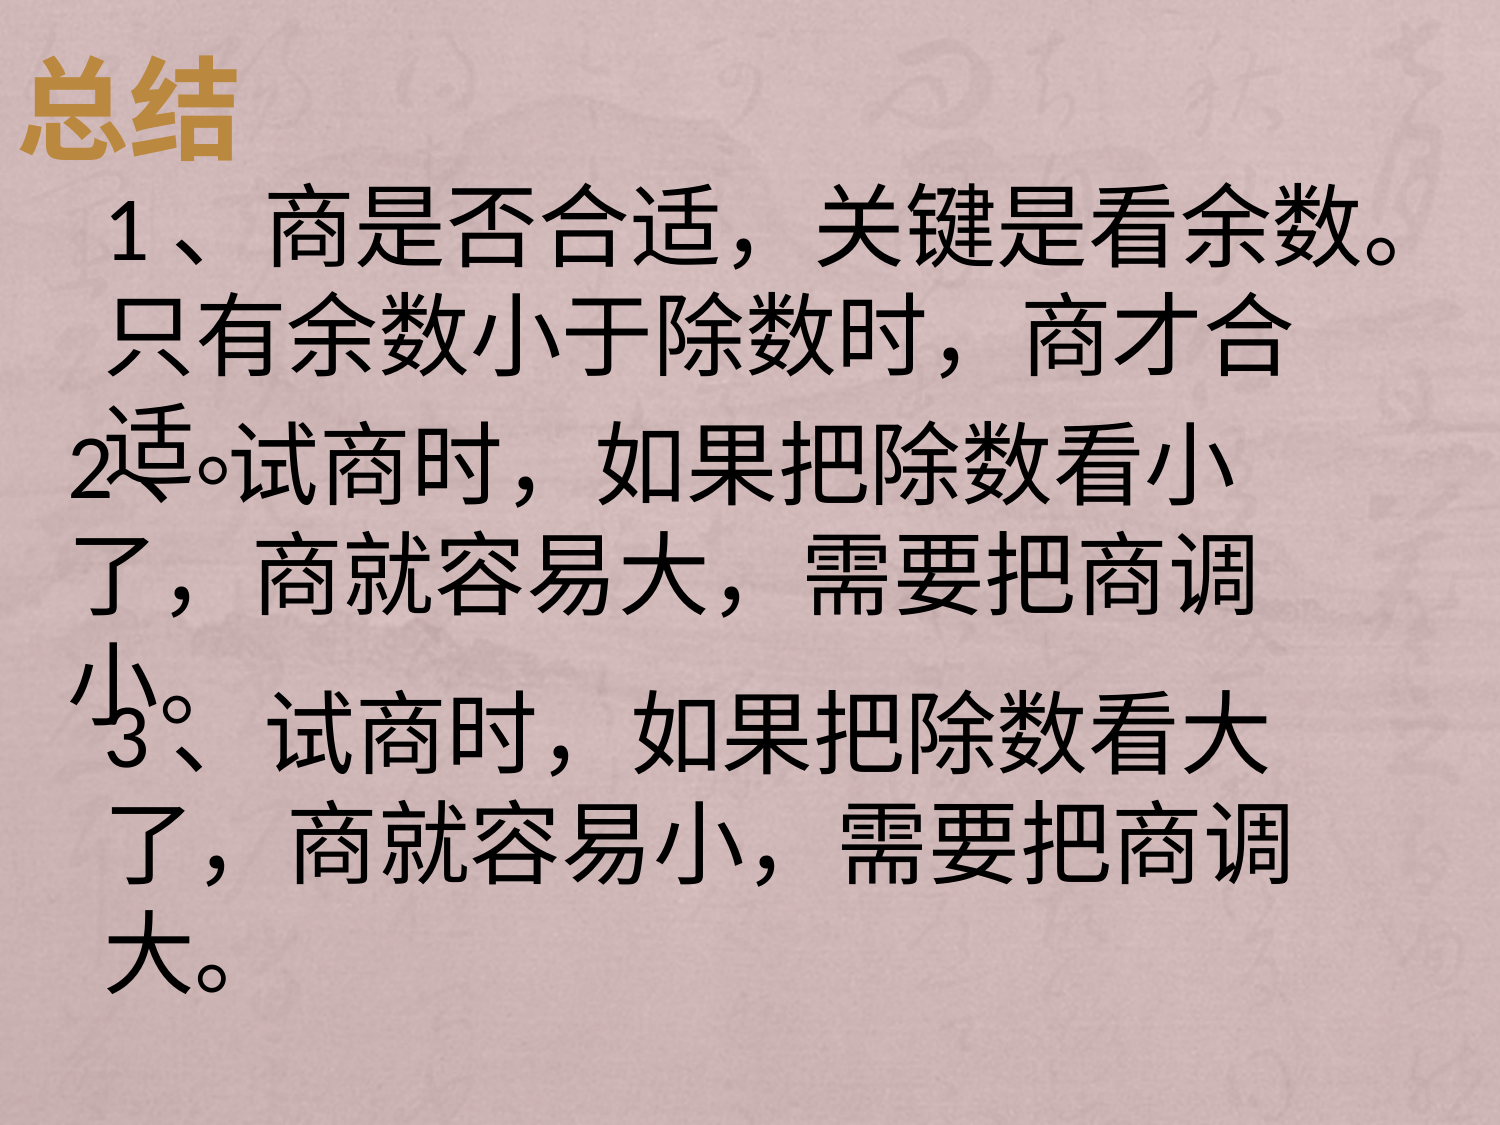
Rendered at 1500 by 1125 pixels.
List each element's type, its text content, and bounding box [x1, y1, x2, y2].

text_box 总结 [1, 31, 257, 182]
text_box 3、试商时，如果把除数看大了，商就容易小，需要把商调大。 [88, 668, 1424, 1014]
text_box 2、试商时，如果把除数看小了，商就容易大，需要把商调小。 [53, 399, 1424, 745]
text_box 1、商是否合适，关键是看余数。只有余数小于除数时，商才合适。 [88, 160, 1483, 506]
